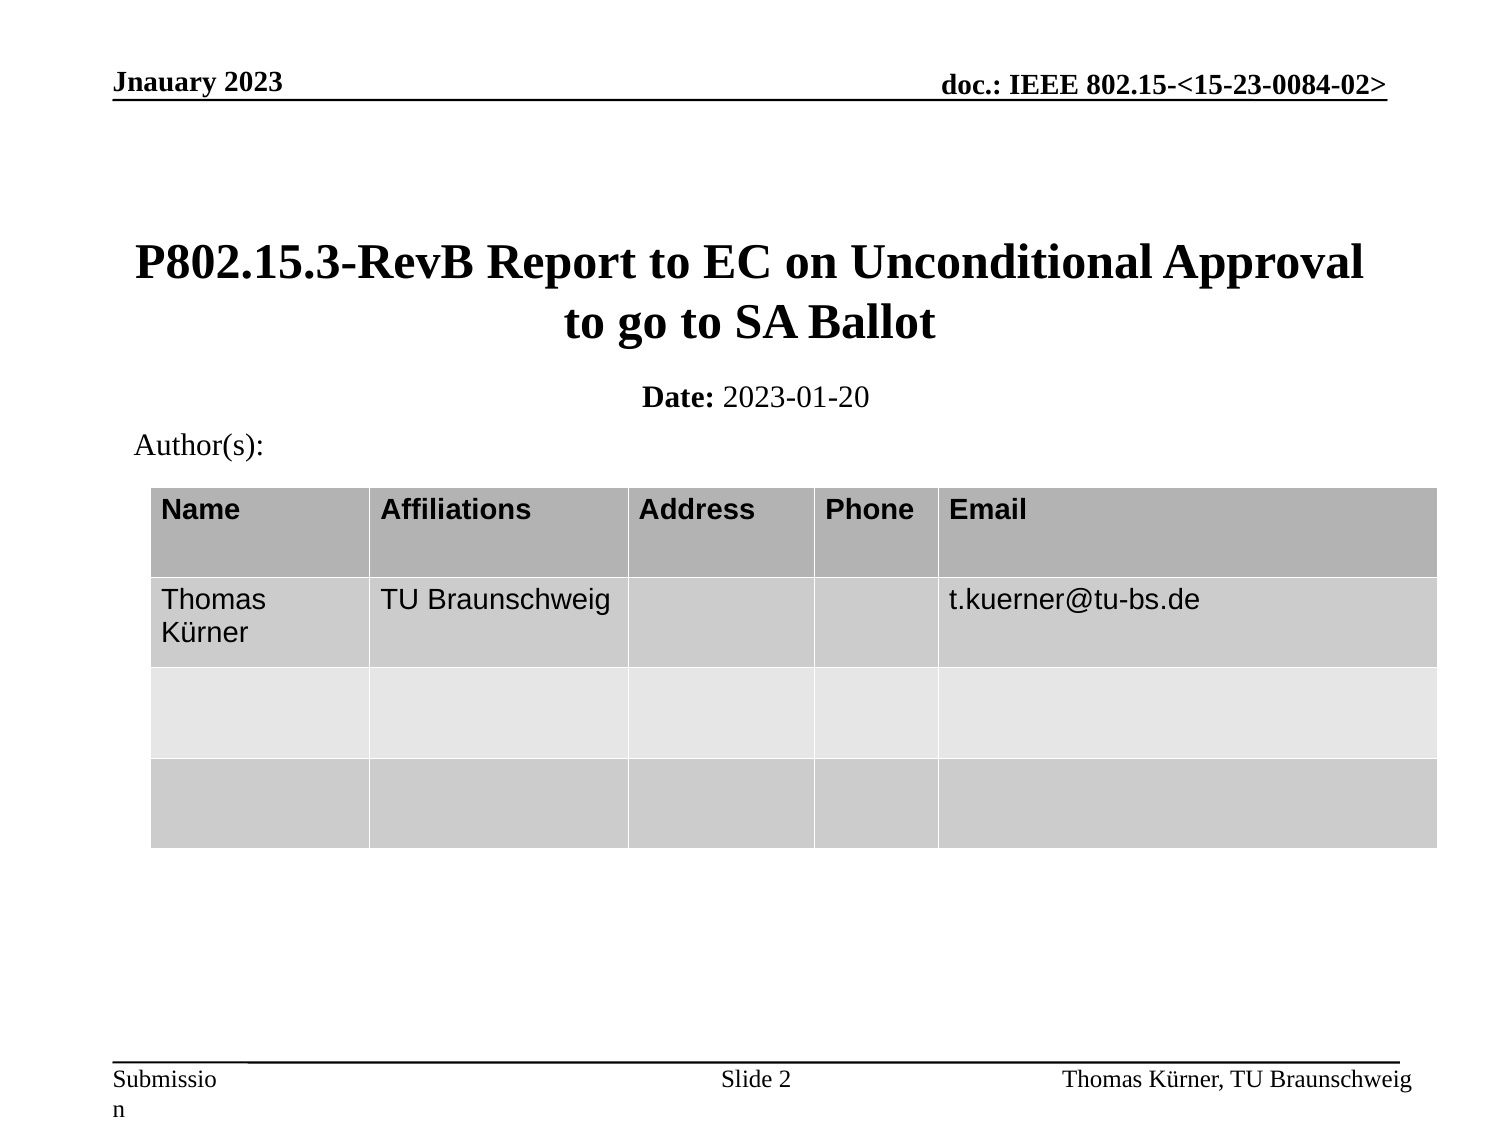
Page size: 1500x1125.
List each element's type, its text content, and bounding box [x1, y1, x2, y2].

table_cell Thomas Kürner [151, 578, 369, 667]
table_header Name [151, 488, 369, 577]
table_header Affiliations [370, 488, 628, 577]
table_cell t.kuerner@tu-bs.de [939, 578, 1437, 667]
table_cell [815, 759, 938, 848]
table_cell [815, 668, 938, 758]
table_cell [629, 759, 814, 848]
table_cell [370, 759, 628, 848]
table_cell [815, 578, 938, 667]
table_header Email [939, 488, 1437, 577]
table_cell [629, 578, 814, 667]
footer Thomas Kürner, TU Braunschweig [900, 1062, 1413, 1093]
table_cell [939, 668, 1437, 758]
slide_number Slide 2 [712, 1062, 800, 1093]
text_box Author(s): [122, 418, 301, 465]
table_cell [939, 759, 1437, 848]
text_box Date: 2023-01-20 [231, 371, 1281, 430]
text_box P802.15.3-RevB Report to EC on Unconditional Approval to go to SA Ballot [112, 198, 1388, 379]
table_cell [151, 668, 369, 758]
table_cell TU Braunschweig [370, 578, 628, 667]
table_header Address [629, 488, 814, 577]
table_cell [370, 668, 628, 758]
table_header Phone [815, 488, 938, 577]
slide_number Jnauary 2023 [112, 62, 375, 98]
table_cell [629, 668, 814, 758]
table_cell [151, 759, 369, 848]
